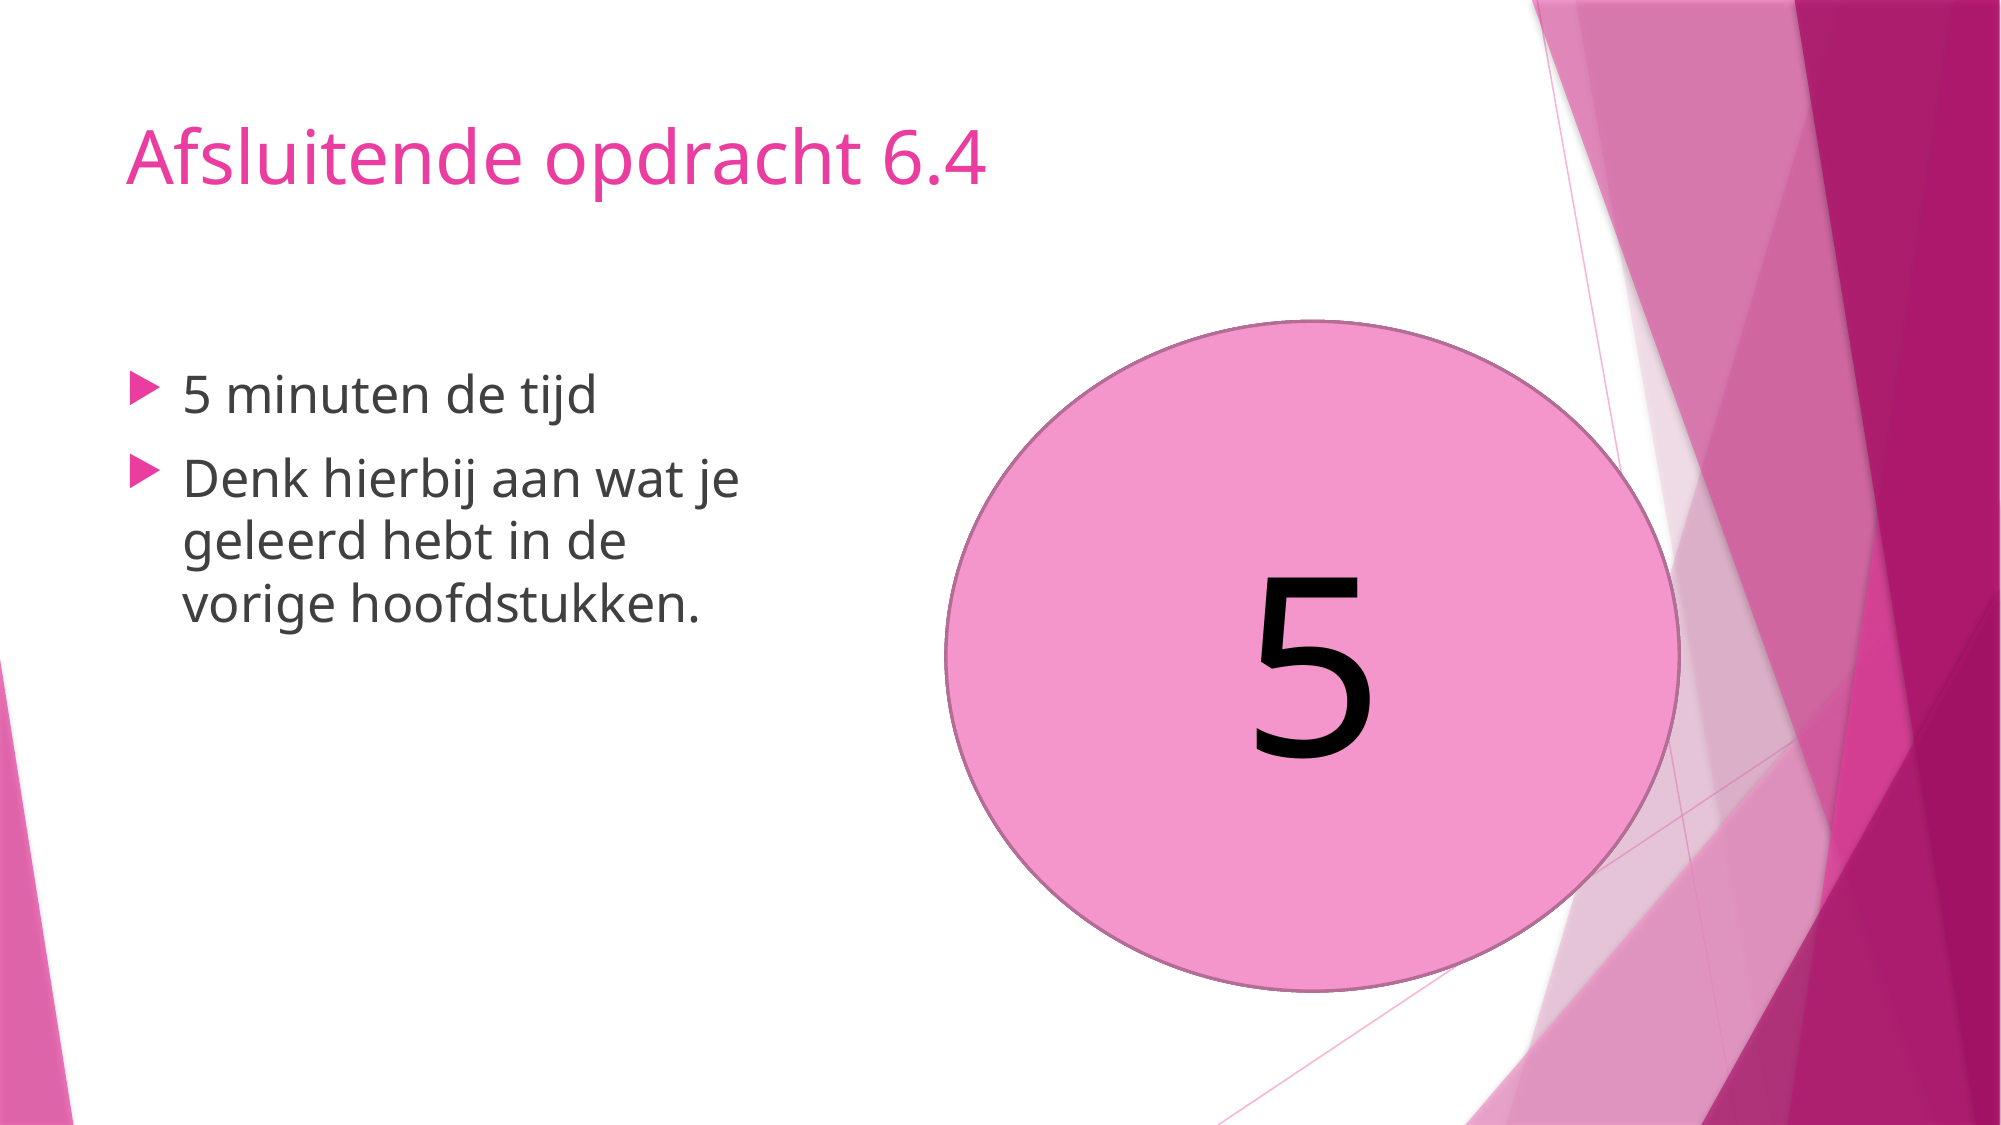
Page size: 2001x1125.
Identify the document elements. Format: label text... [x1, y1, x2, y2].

list 5 minuten de tijd Denk hierbij aan wat je geleerd hebt in de vorige hoofdstukken. [111, 354, 774, 992]
title Afsluitende opdracht 6.4 [111, 101, 1522, 319]
text_box 5 [944, 319, 1681, 993]
